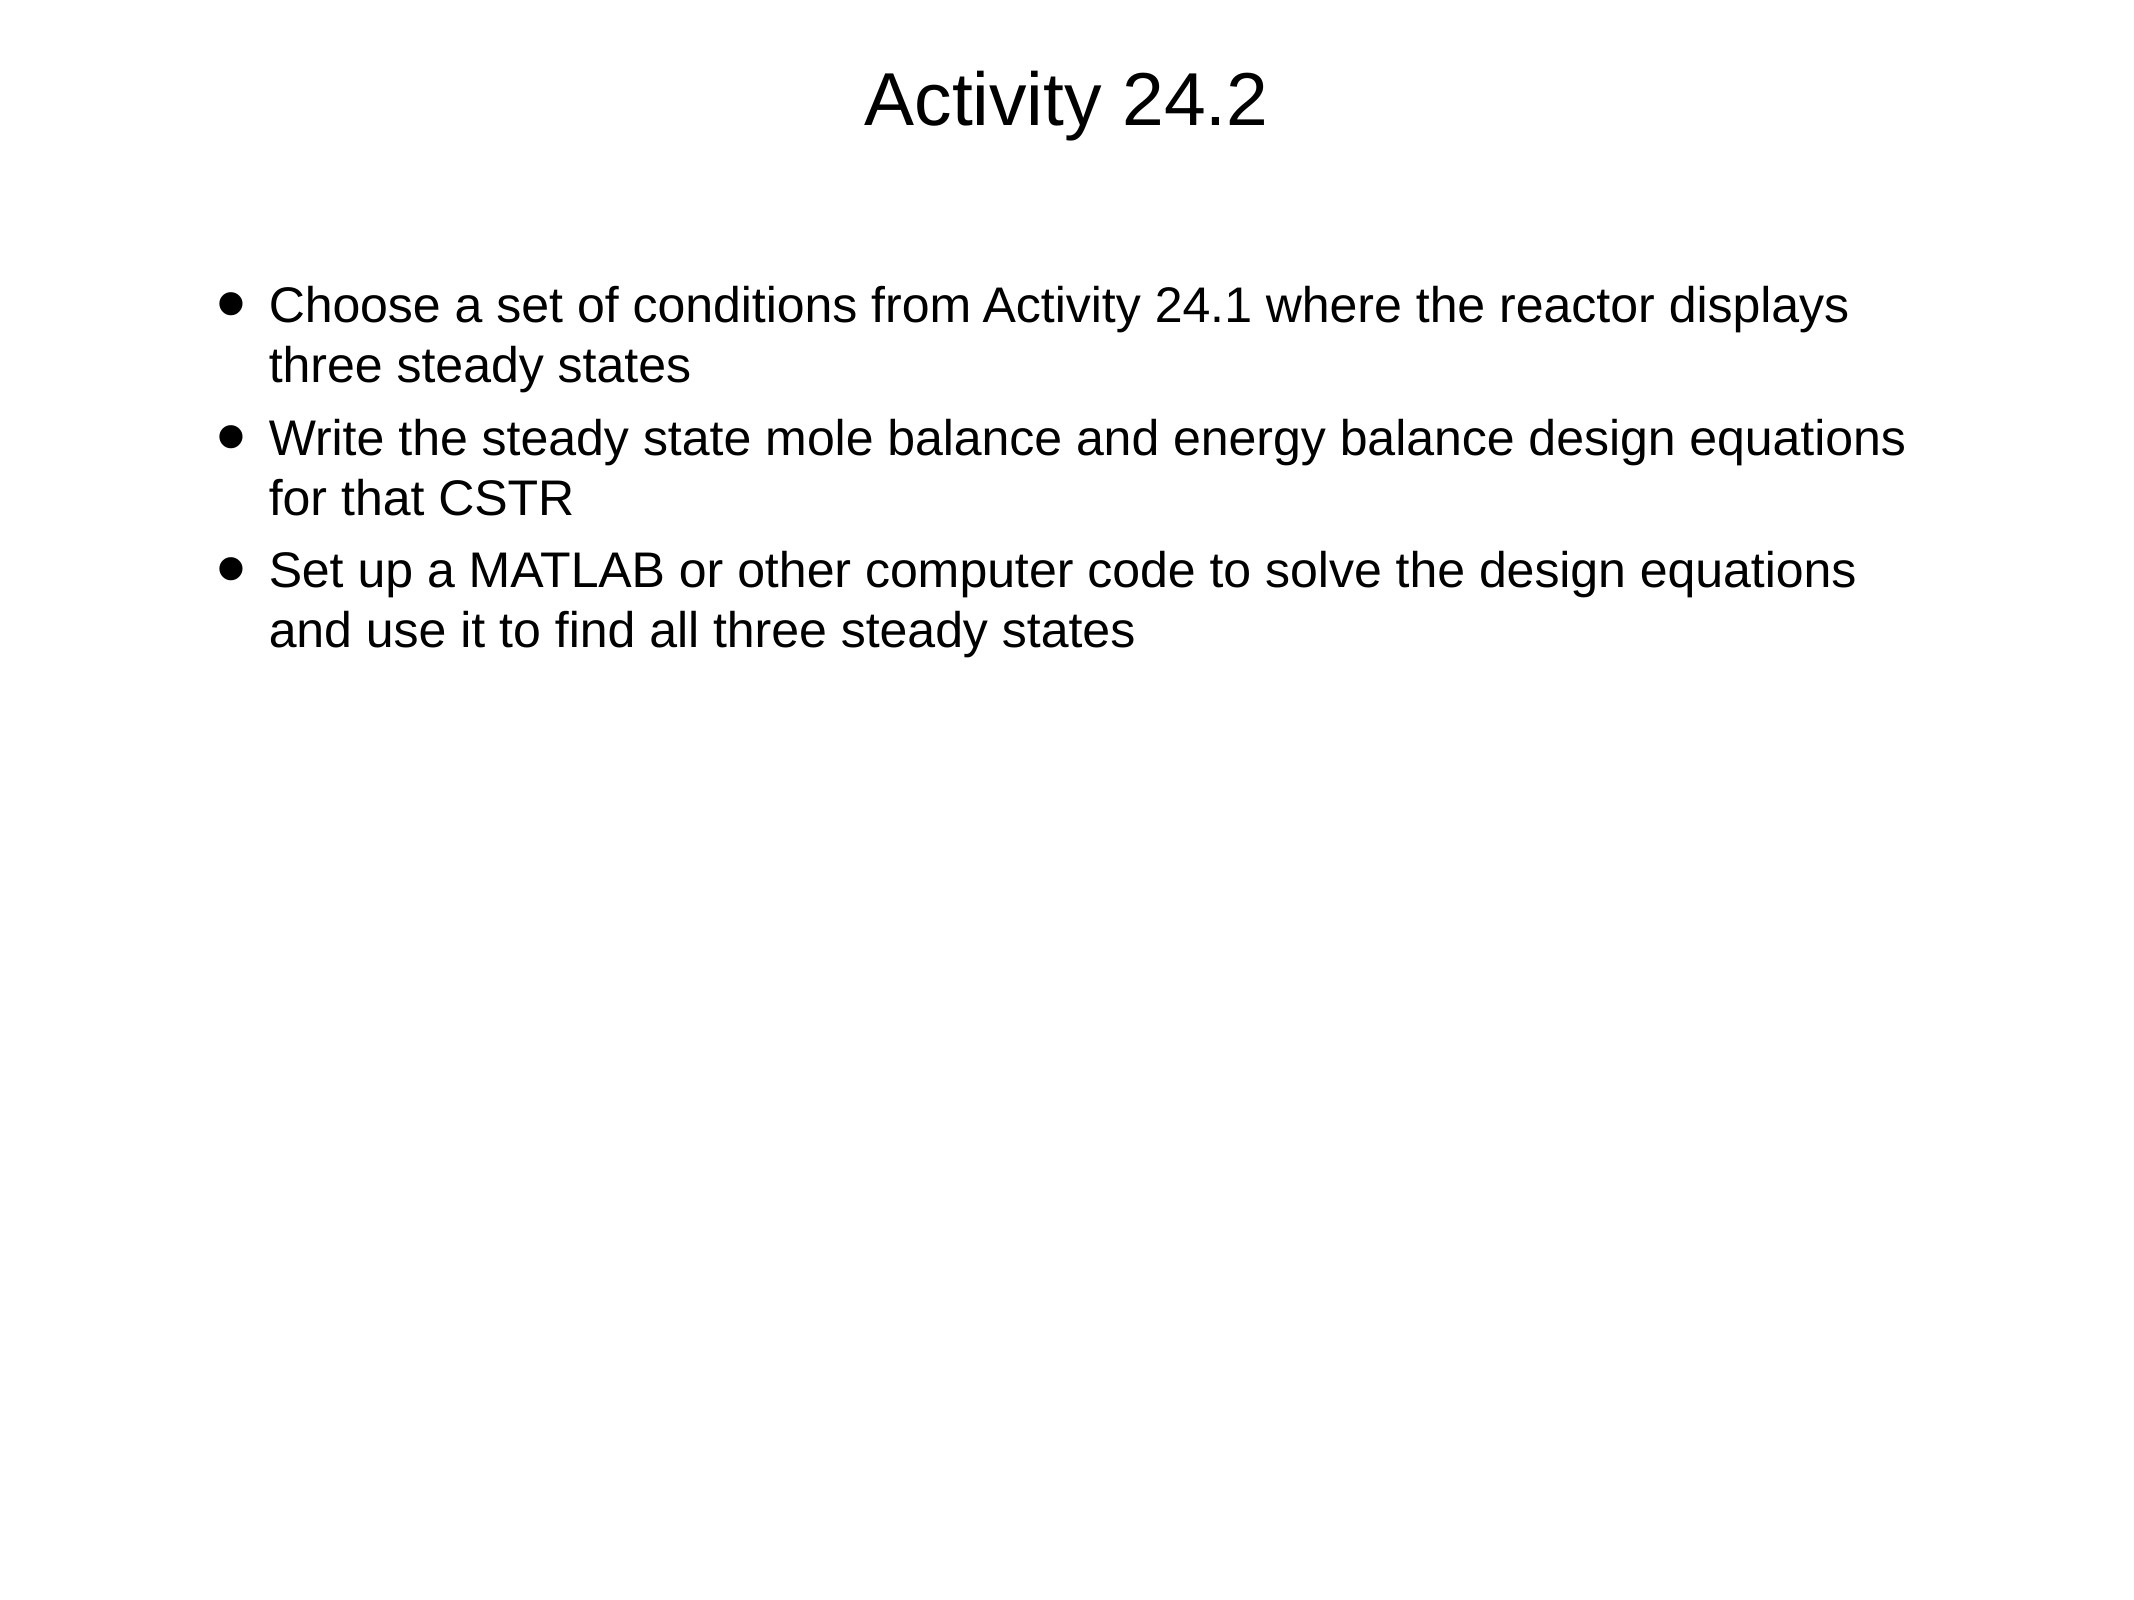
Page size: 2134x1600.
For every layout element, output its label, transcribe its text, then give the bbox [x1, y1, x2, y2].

list Choose a set of conditions from Activity 24.1 where the reactor displays three steady states Write the steady state mole balance and energy balance design equations for that CSTR Set up a MATLAB or other computer code to solve the design equations and use it to find all three steady states [208, 264, 1925, 1463]
title Activity 24.2 [208, 41, 1925, 250]
